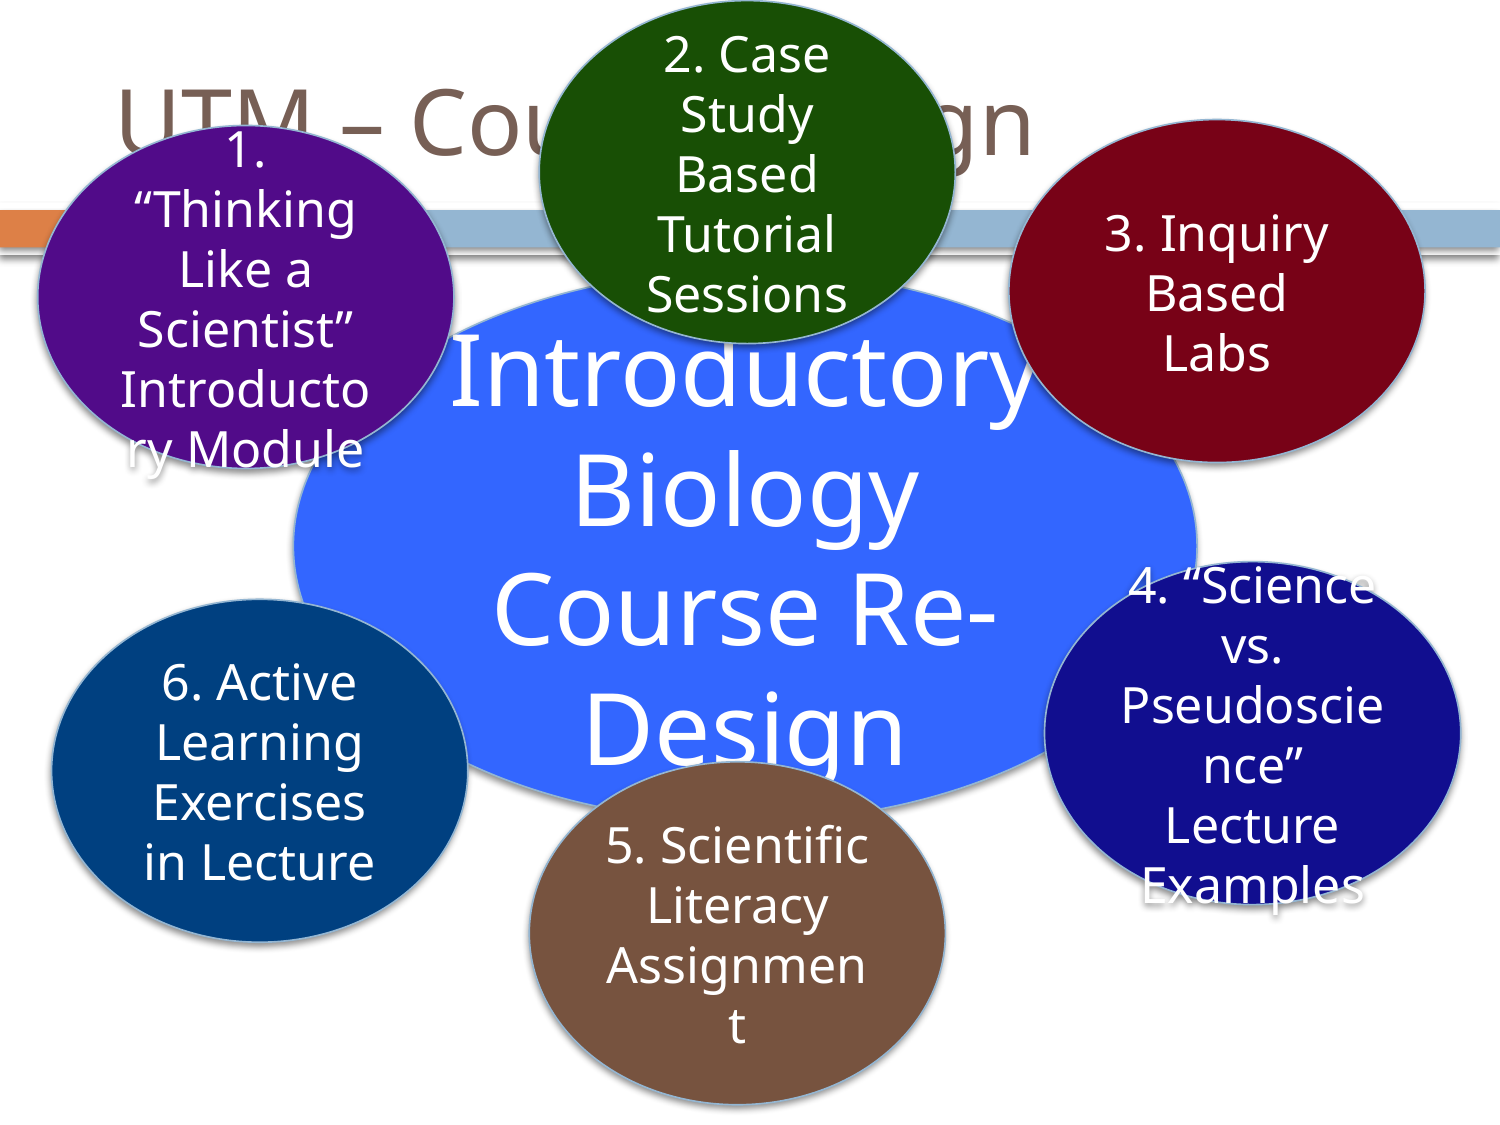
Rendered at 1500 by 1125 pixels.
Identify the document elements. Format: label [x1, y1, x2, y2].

text_box [37, 0, 1462, 1105]
